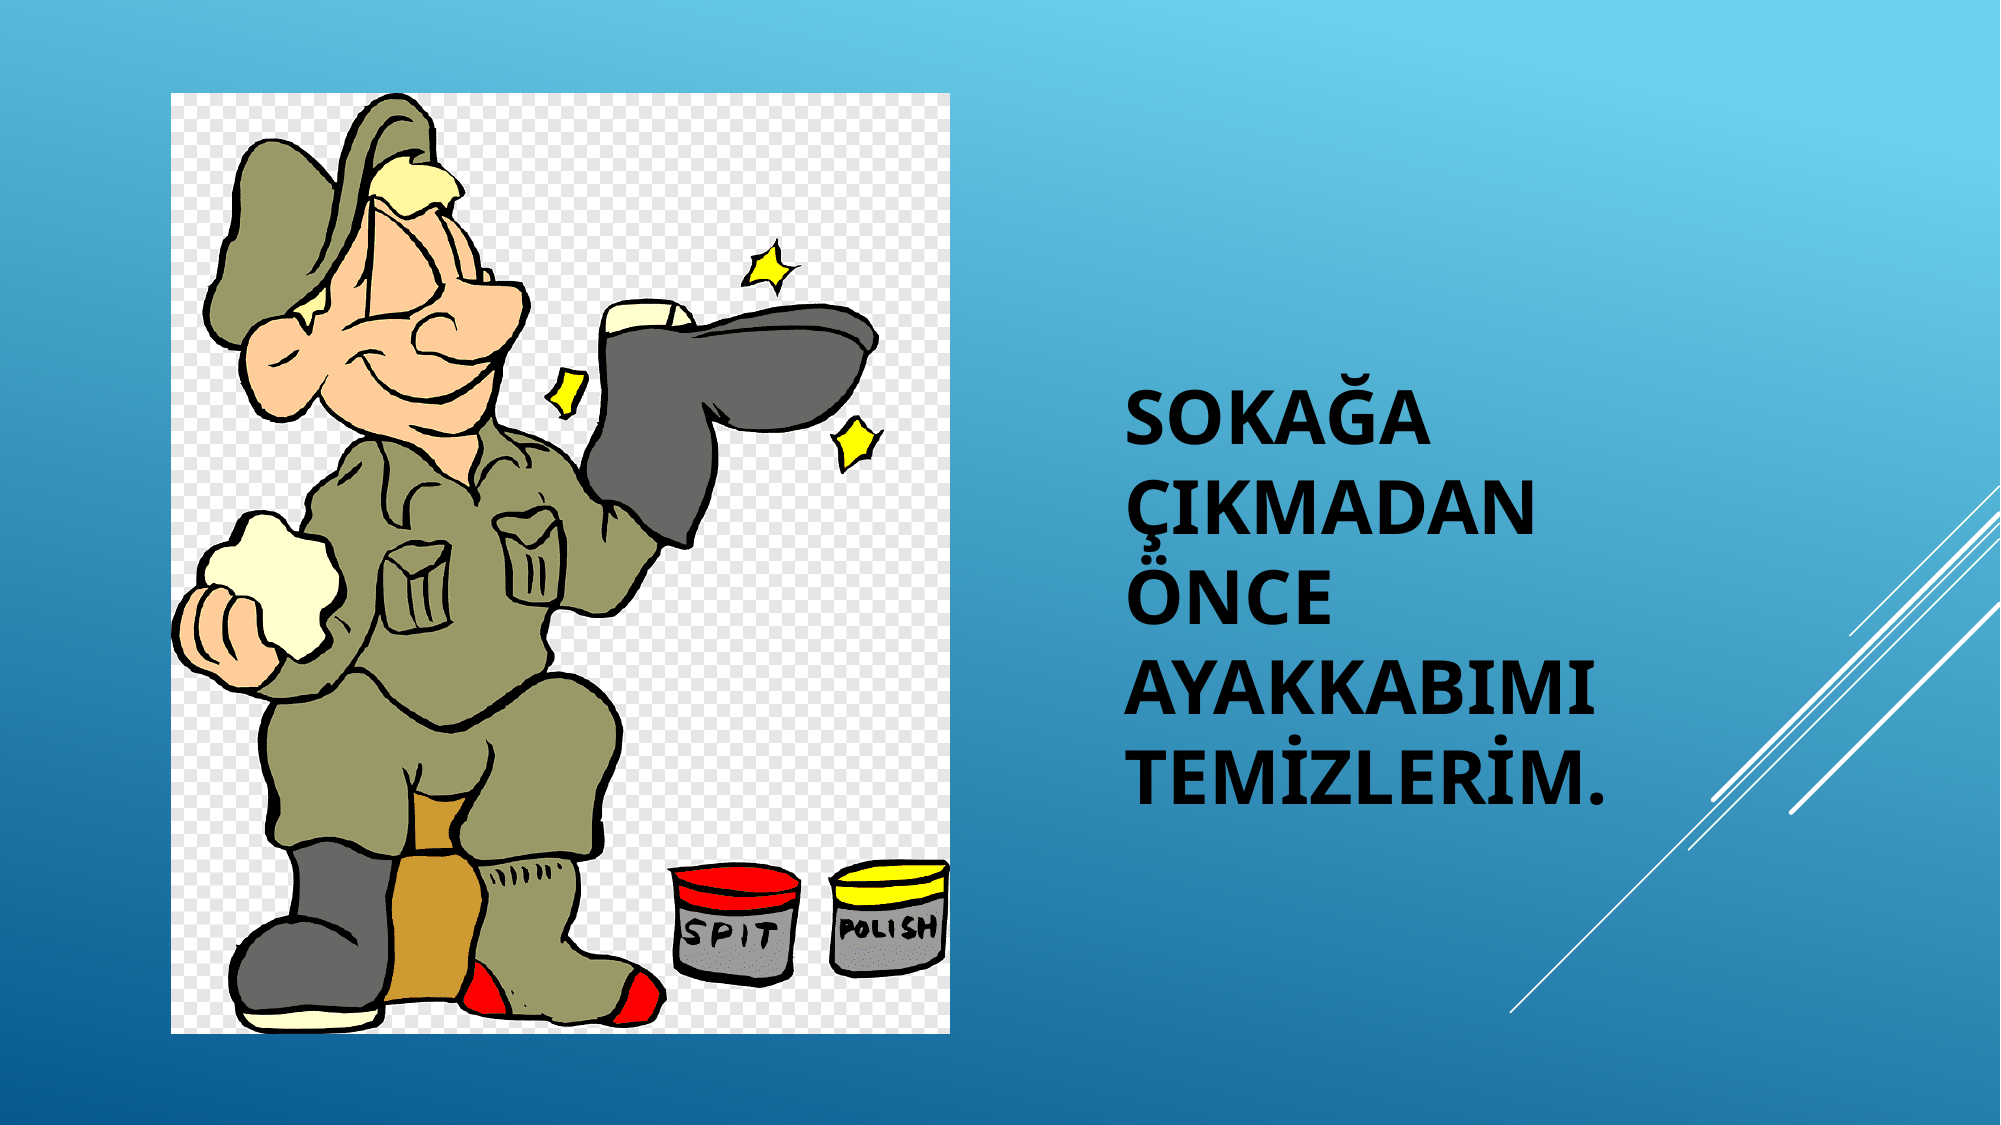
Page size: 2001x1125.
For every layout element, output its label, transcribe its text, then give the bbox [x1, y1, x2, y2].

picture [171, 92, 951, 1034]
title Sokağa çıkmadan önce Ayakkabımı temizlerim. [1109, 206, 1710, 984]
